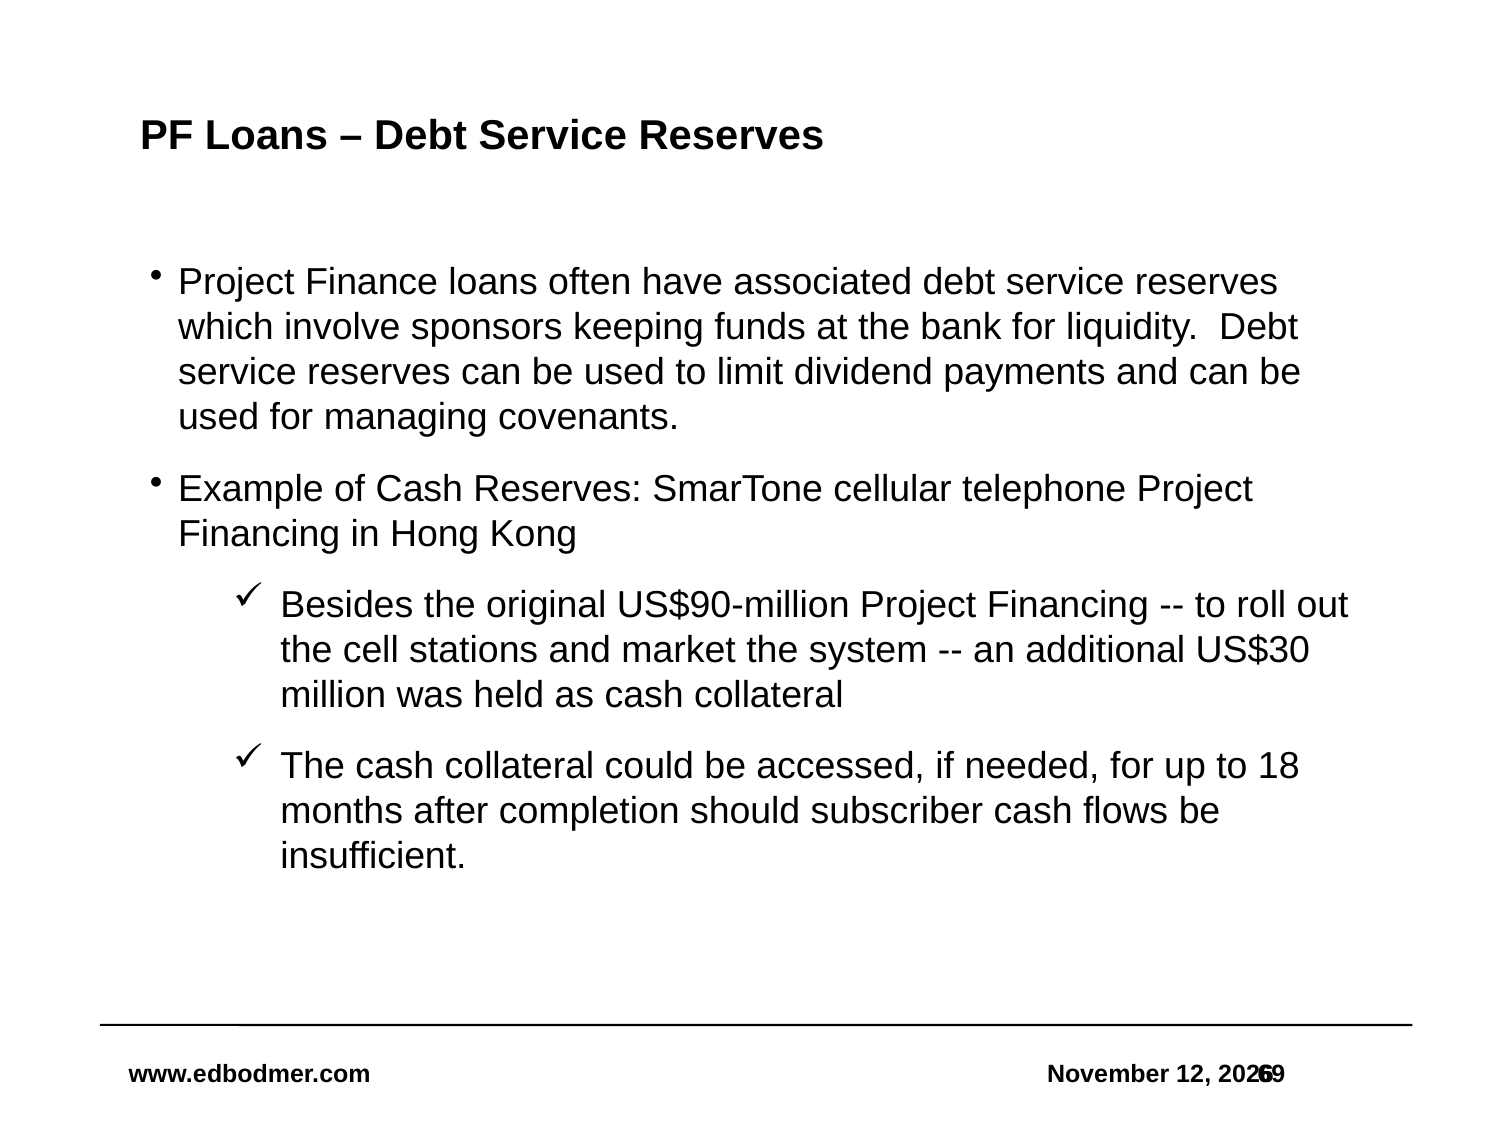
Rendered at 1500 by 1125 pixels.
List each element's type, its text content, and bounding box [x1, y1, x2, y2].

list Project Finance loans often have associated debt service reserves which involve sponsors keeping funds at the bank for liquidity. Debt service reserves can be used to limit dividend payments and can be used for managing covenants. Example of Cash Reserves: SmarTone cellular telephone Project Financing in Hong Kong Besides the original US$90-million Project Financing -- to roll out the cell stations and market the system -- an additional US$30 million was held as cash collateral The cash collateral could be accessed, if needed, for up to 18 months after completion should subscriber cash flows be insufficient. [124, 249, 1376, 1001]
title PF Loans – Debt Service Reserves [124, 99, 1288, 226]
